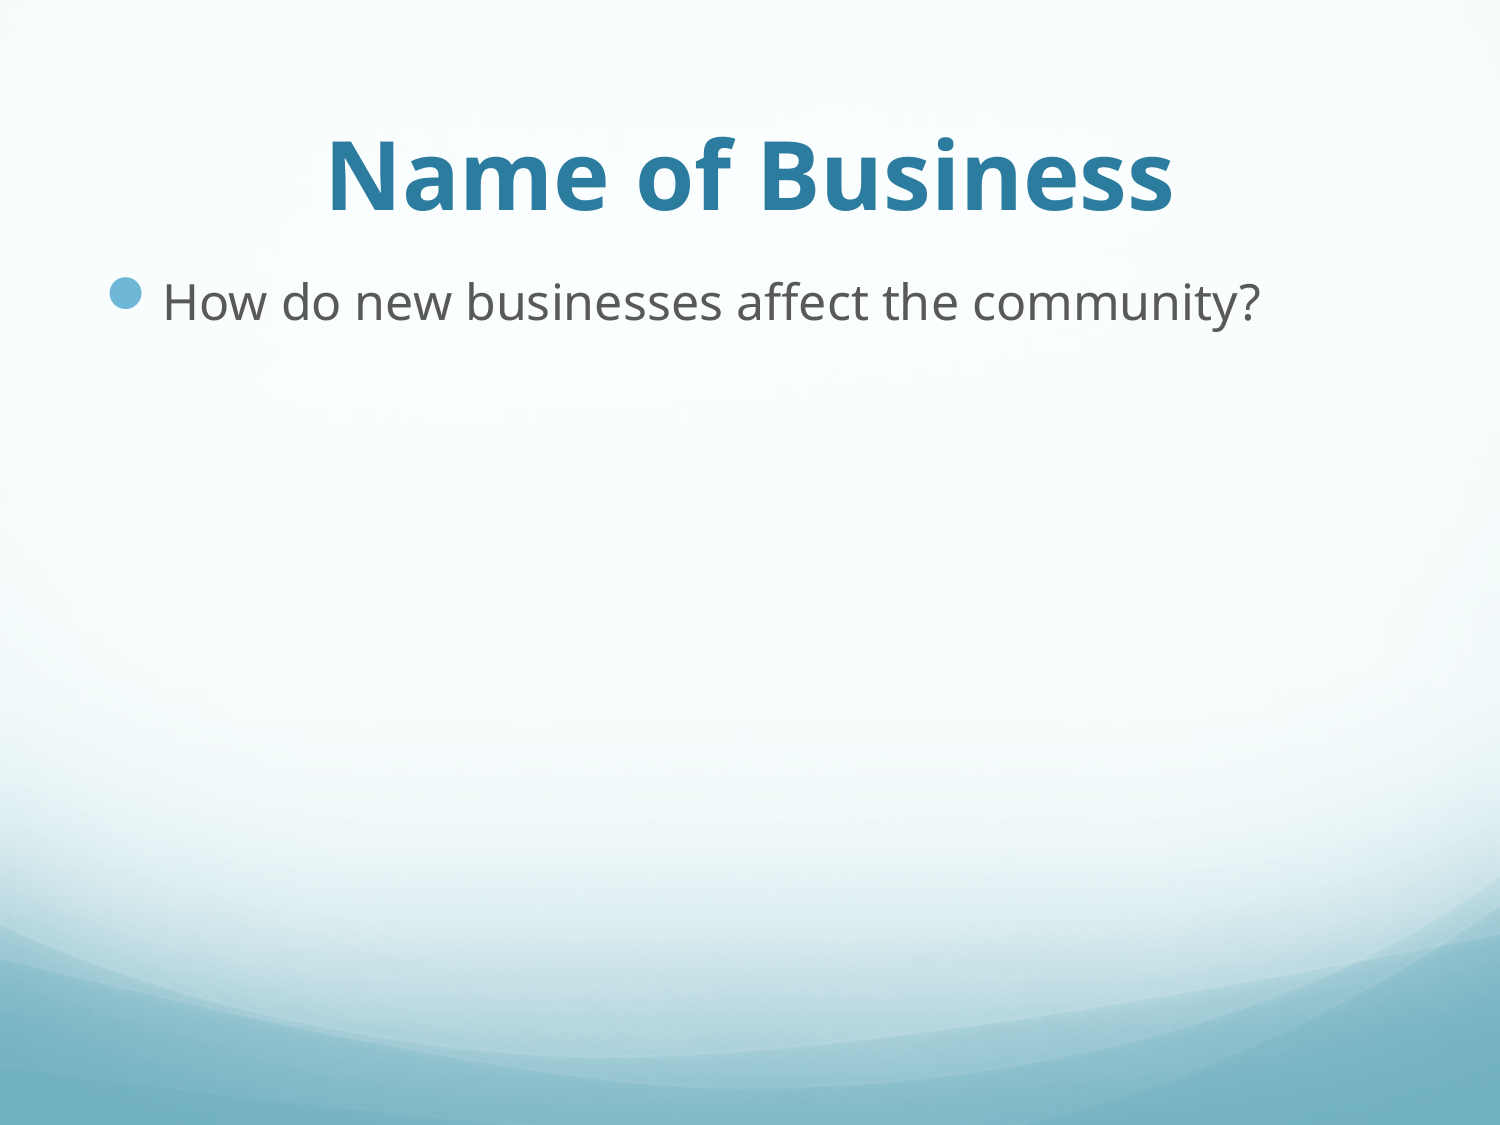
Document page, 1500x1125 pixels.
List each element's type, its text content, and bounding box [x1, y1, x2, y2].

list How do new businesses affect the community? [90, 262, 1410, 975]
title Name of Business [90, 17, 1410, 237]
